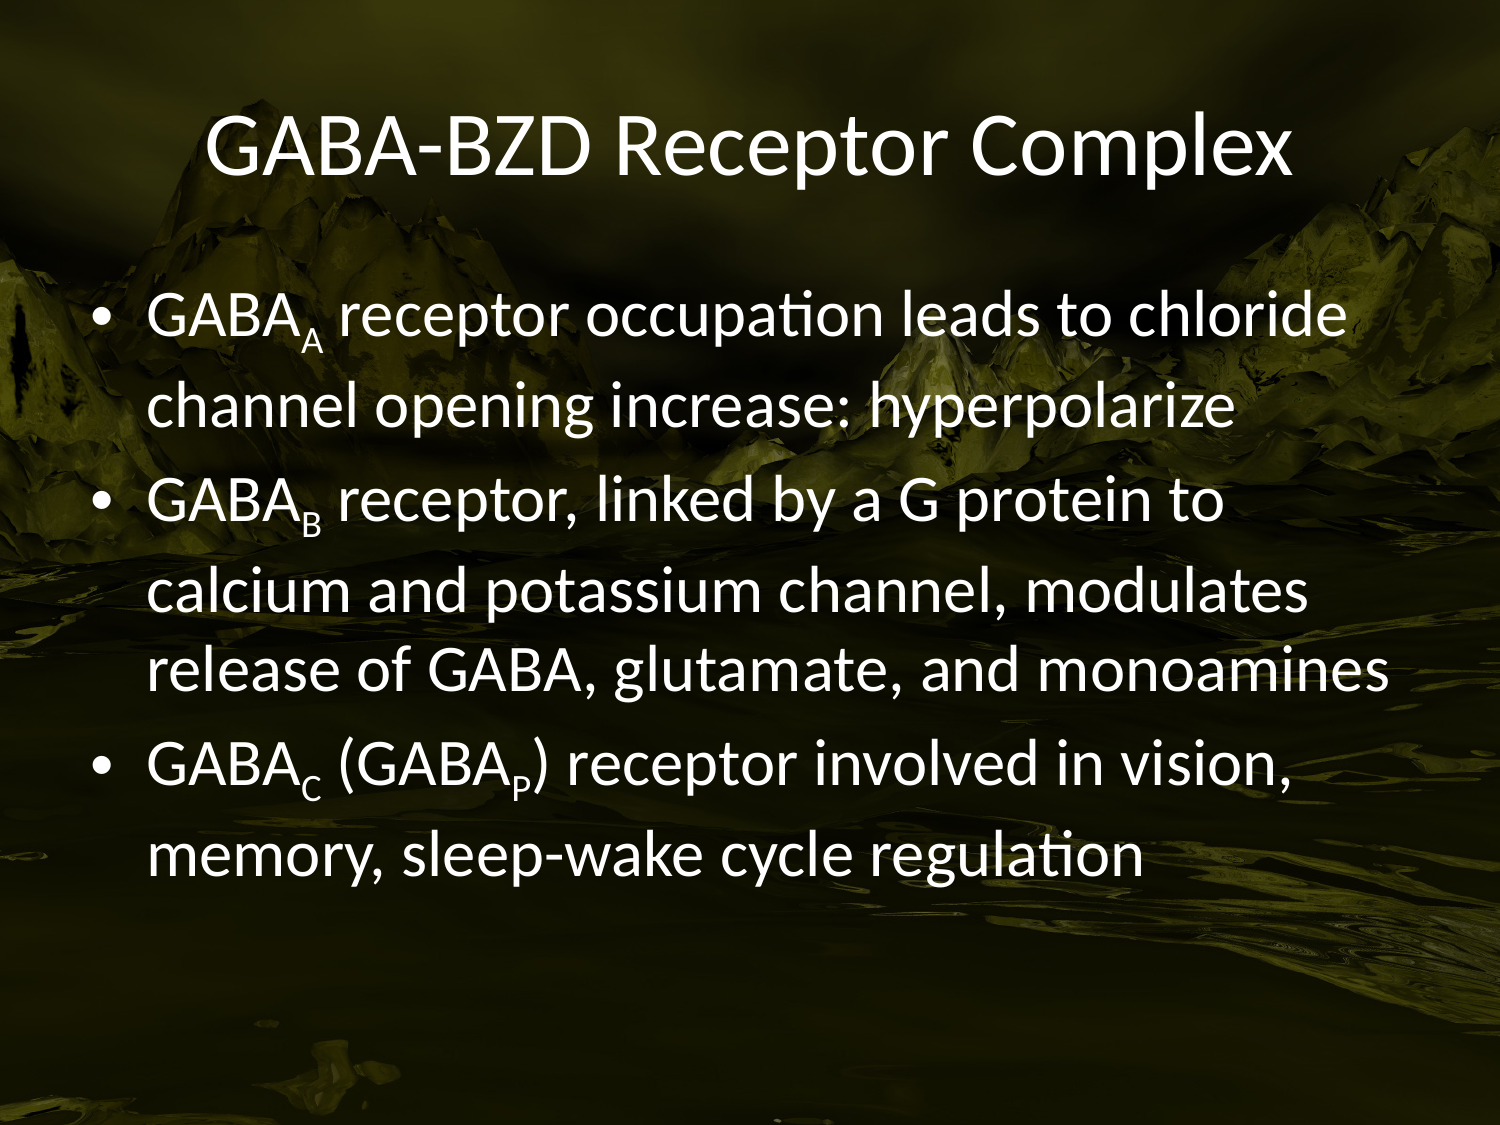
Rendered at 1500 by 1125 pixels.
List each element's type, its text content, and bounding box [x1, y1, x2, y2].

list GABAA receptor occupation leads to chloride channel opening increase: hyperpolarize GABAB receptor, linked by a G protein to calcium and potassium channel, modulates release of GABA, glutamate, and monoamines GABAC (GABAP) receptor involved in vision, memory, sleep-wake cycle regulation [75, 262, 1425, 1005]
picture [0, 0, 1500, 1125]
title GABA-BZD Receptor Complex [75, 45, 1425, 233]
